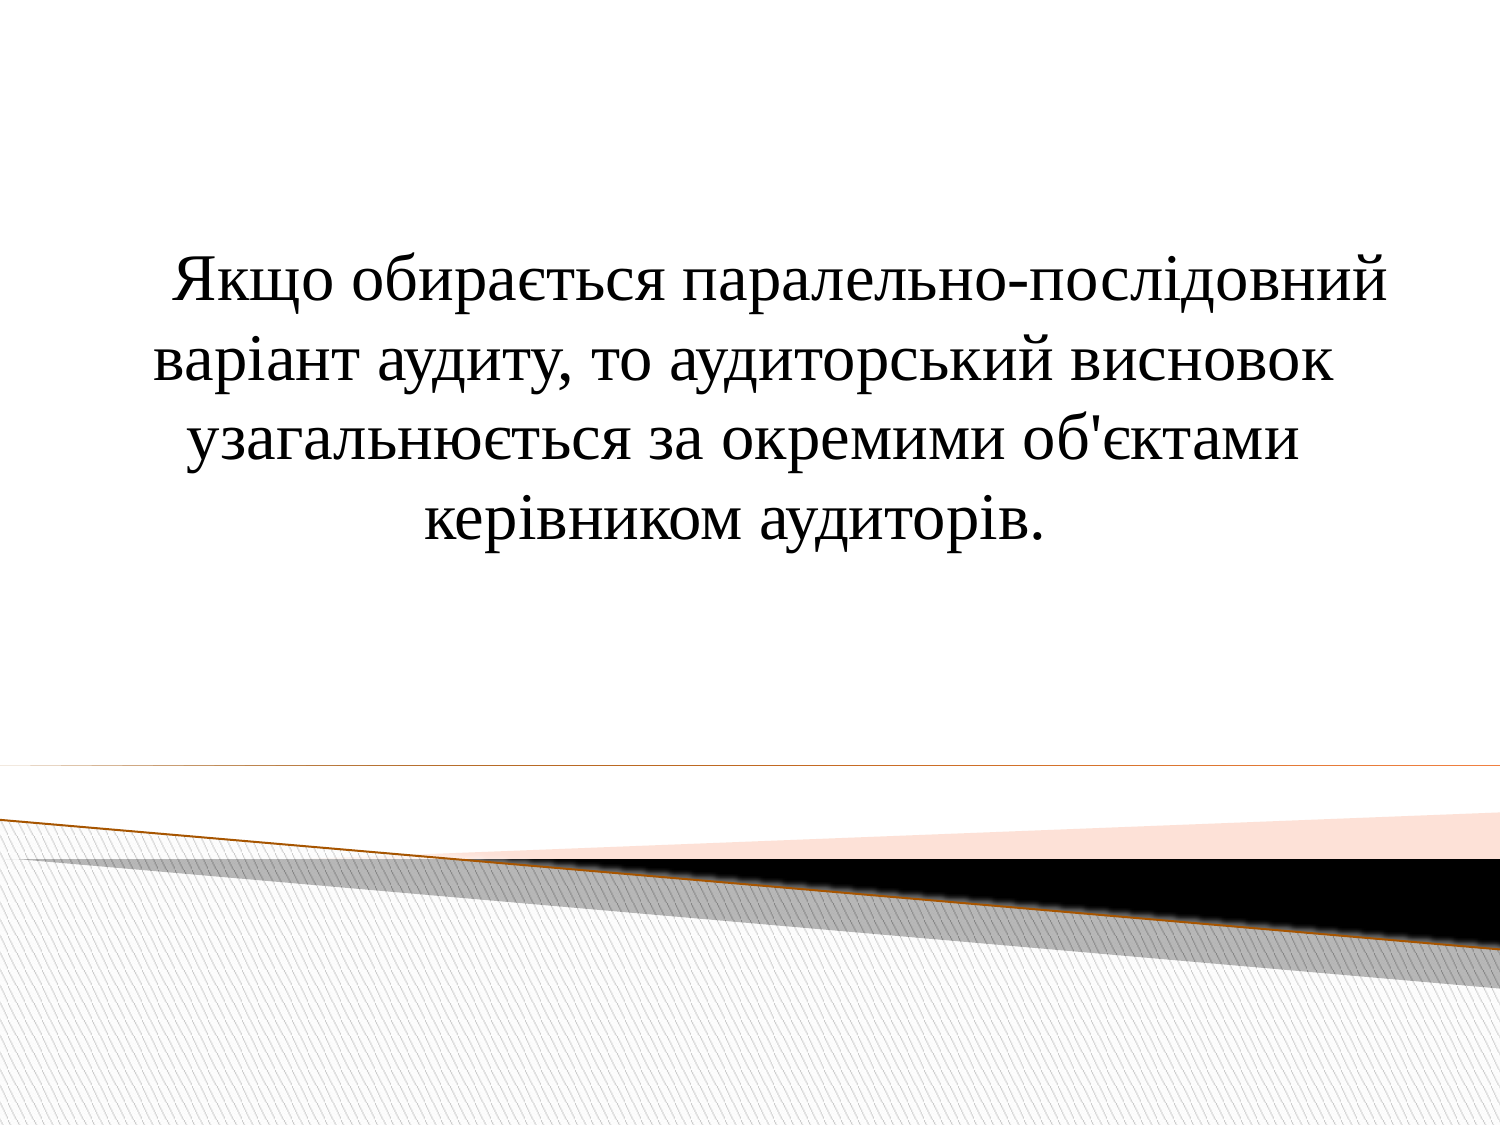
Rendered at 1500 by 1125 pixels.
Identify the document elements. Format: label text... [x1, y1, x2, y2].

text_box Якщо обирається паралельно-послідовний варіант аудиту, то аудиторський висновок узагальнюється за окремими об'єктами керівником аудиторів. [11, 225, 1477, 561]
